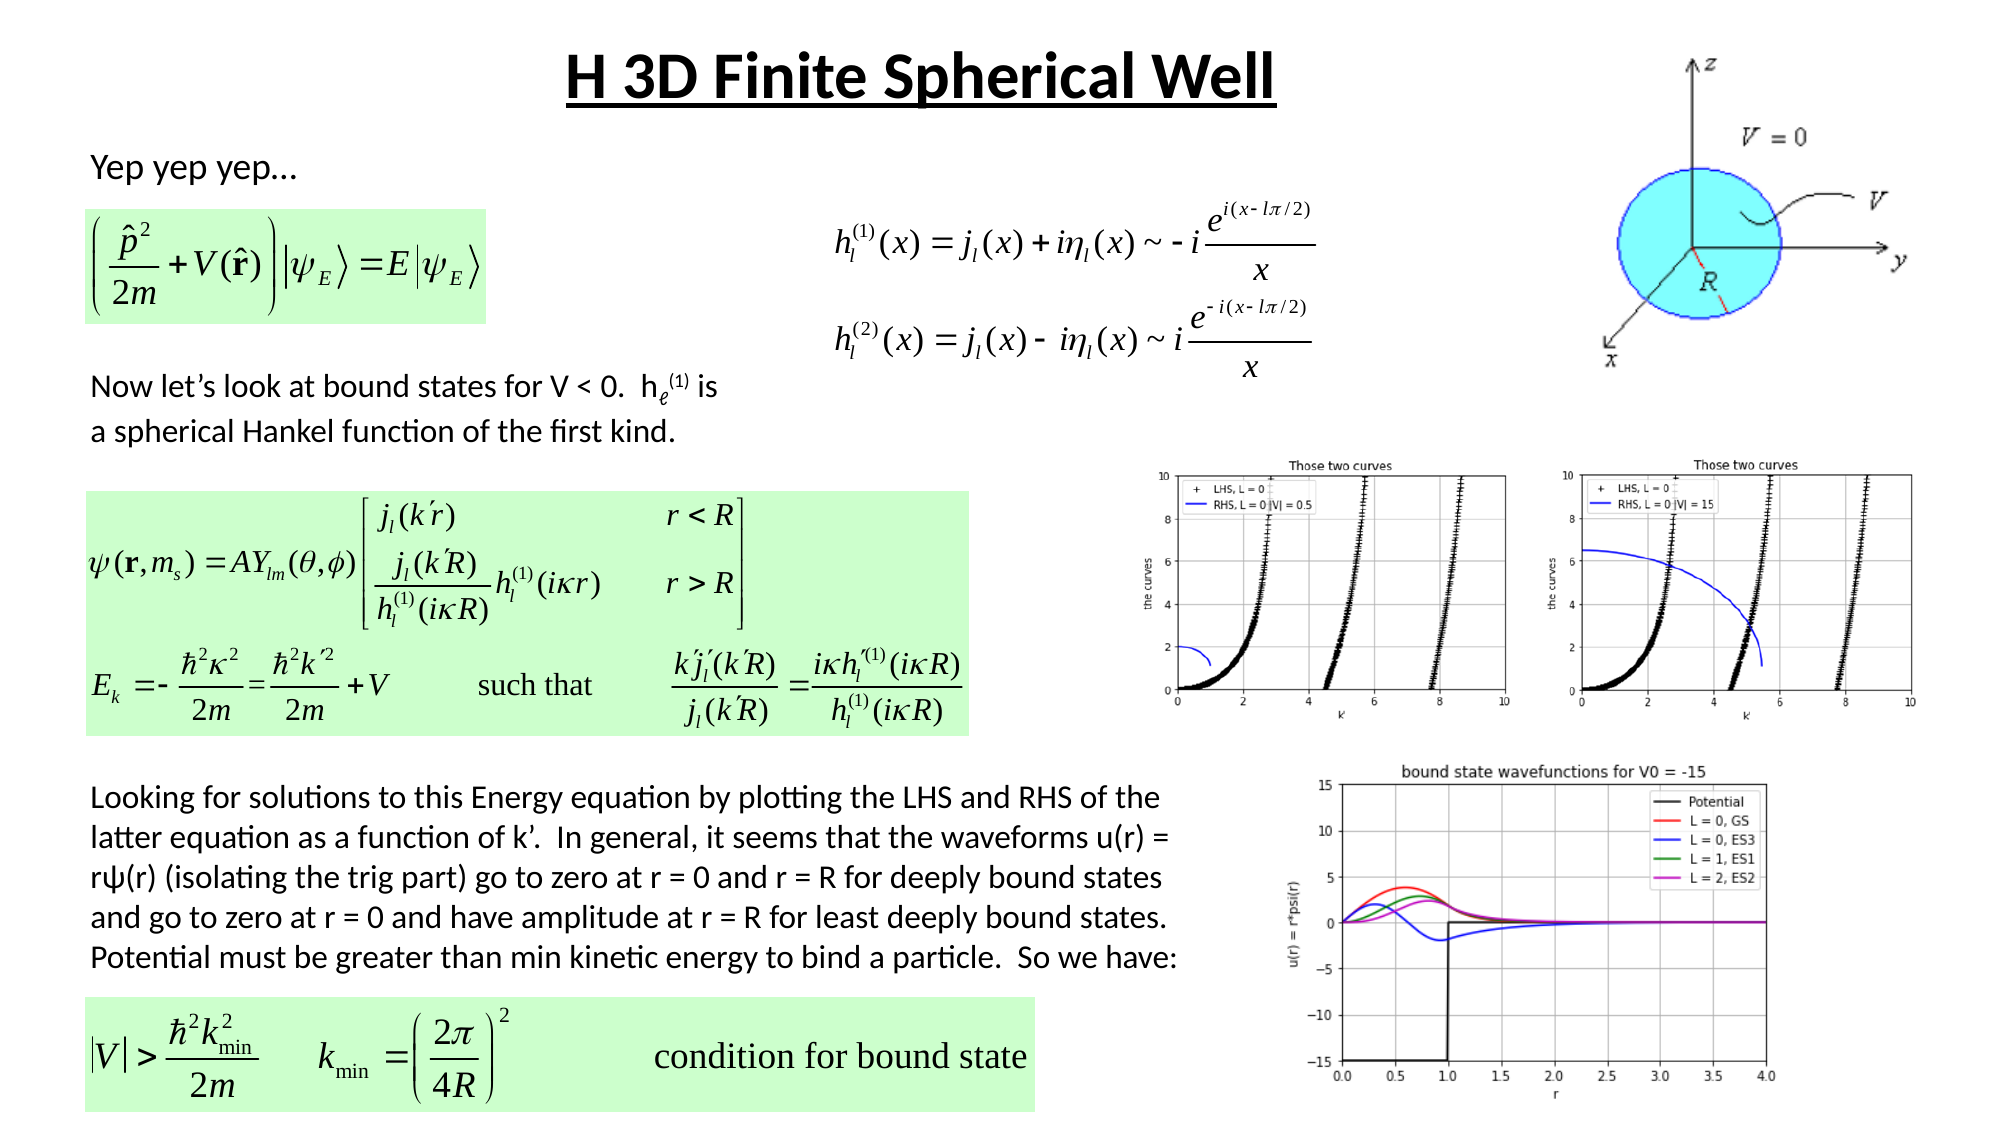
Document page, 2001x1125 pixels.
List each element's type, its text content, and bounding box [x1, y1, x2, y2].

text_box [85, 209, 486, 325]
text_box Now let’s look at bound states for V < 0. hℓ(1) is a spherical Hankel function of the first kind. [75, 356, 737, 457]
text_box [86, 490, 970, 737]
text_box Looking for solutions to this Energy equation by plotting the LHS and RHS of the latter equation as a function of k’. In general, it seems that the waveforms u(r) = rψ(r) (isolating the trig part) go to zero at r = 0 and r = R for deeply bound states and go to zero at r = 0 and have amplitude at r = R for least deeply bound states. Potential must be greater than min kinetic energy to bind a particle. So we have: [75, 768, 1211, 983]
picture [1280, 756, 1785, 1109]
text_box H 3D Finite Spherical Well [550, 24, 1365, 120]
picture [1542, 43, 1930, 391]
picture [1126, 440, 1939, 737]
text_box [85, 996, 1035, 1113]
text_box Yep yep yep… [75, 135, 686, 195]
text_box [828, 192, 1323, 387]
